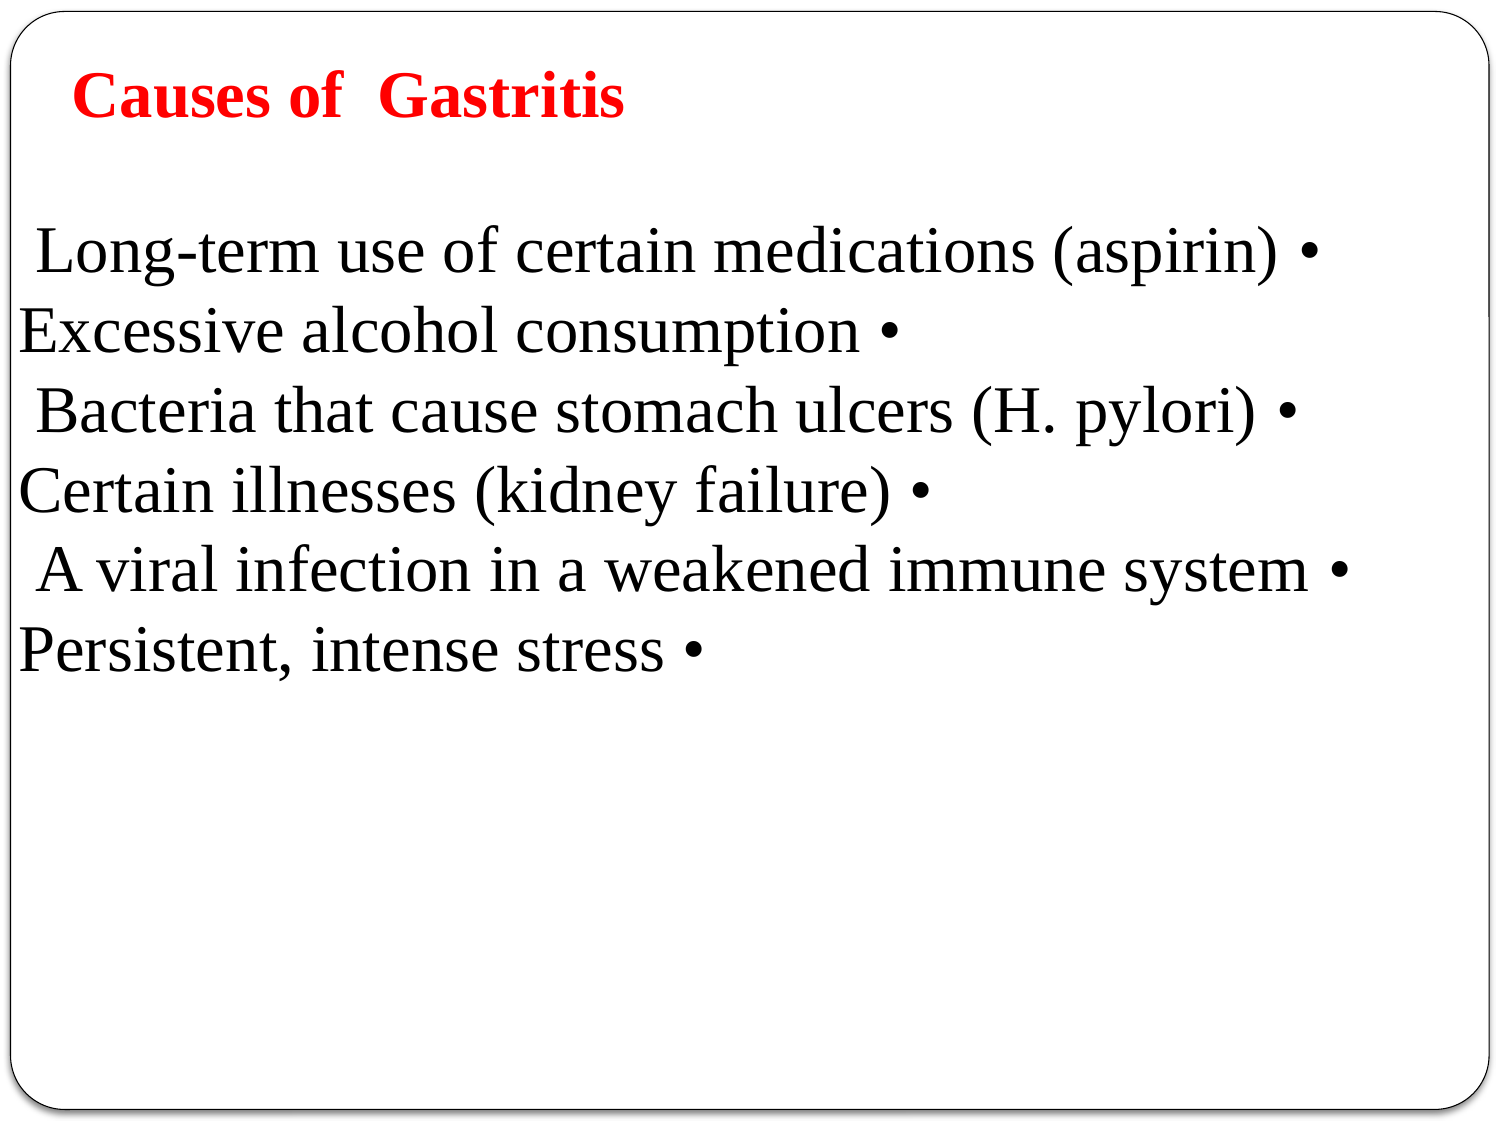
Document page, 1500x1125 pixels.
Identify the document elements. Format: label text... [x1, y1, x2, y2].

text_box Causes of Gastritis [56, 42, 642, 138]
text_box • Long-term use of certain medications (aspirin) • Excessive alcohol consumption • Bacteria that cause stomach ulcers (H. pylori) • Certain illnesses (kidney failure) • A viral infection in a weakened immune system • Persistent, intense stress [3, 198, 1397, 693]
